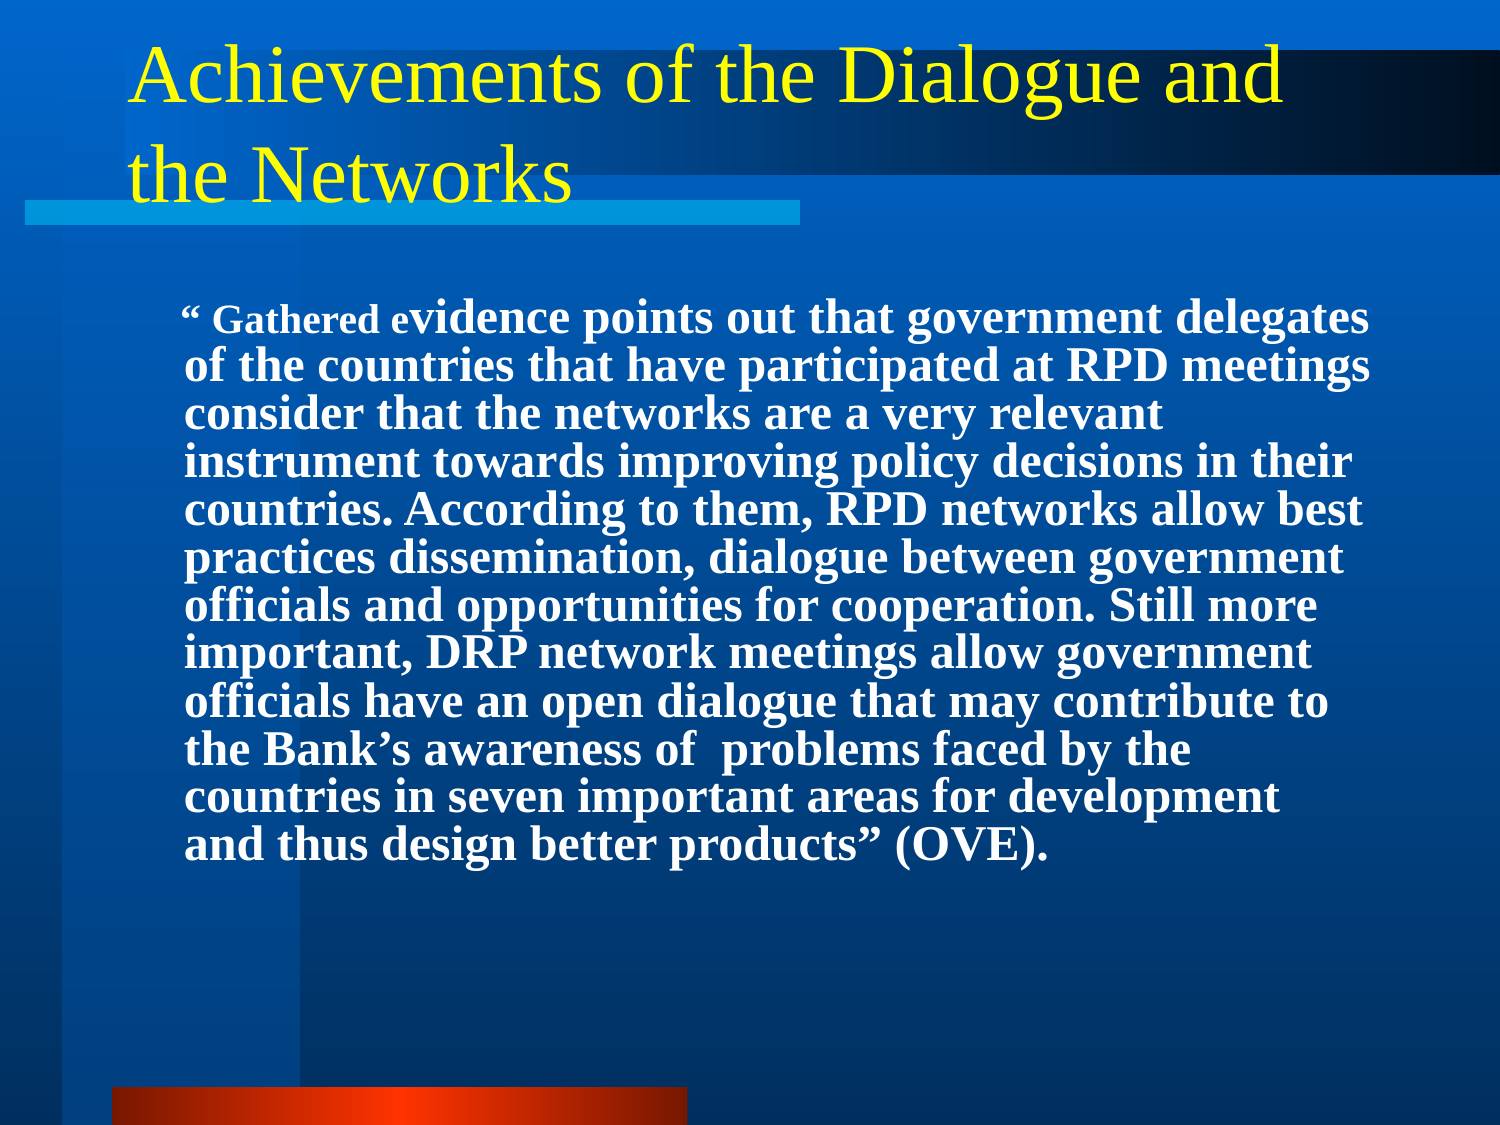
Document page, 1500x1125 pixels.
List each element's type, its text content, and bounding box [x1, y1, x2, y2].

list “ Gathered evidence points out that government delegates of the countries that have participated at RPD meetings consider that the networks are a very relevant instrument towards improving policy decisions in their countries. According to them, RPD networks allow best practices dissemination, dialogue between government officials and opportunities for cooperation. Still more important, DRP network meetings allow government officials have an open dialogue that may contribute to the Bank’s awareness of problems faced by the countries in seven important areas for development and thus design better products” (OVE). [112, 287, 1388, 963]
title Achievements of the Dialogue and the Networks [112, 24, 1388, 213]
